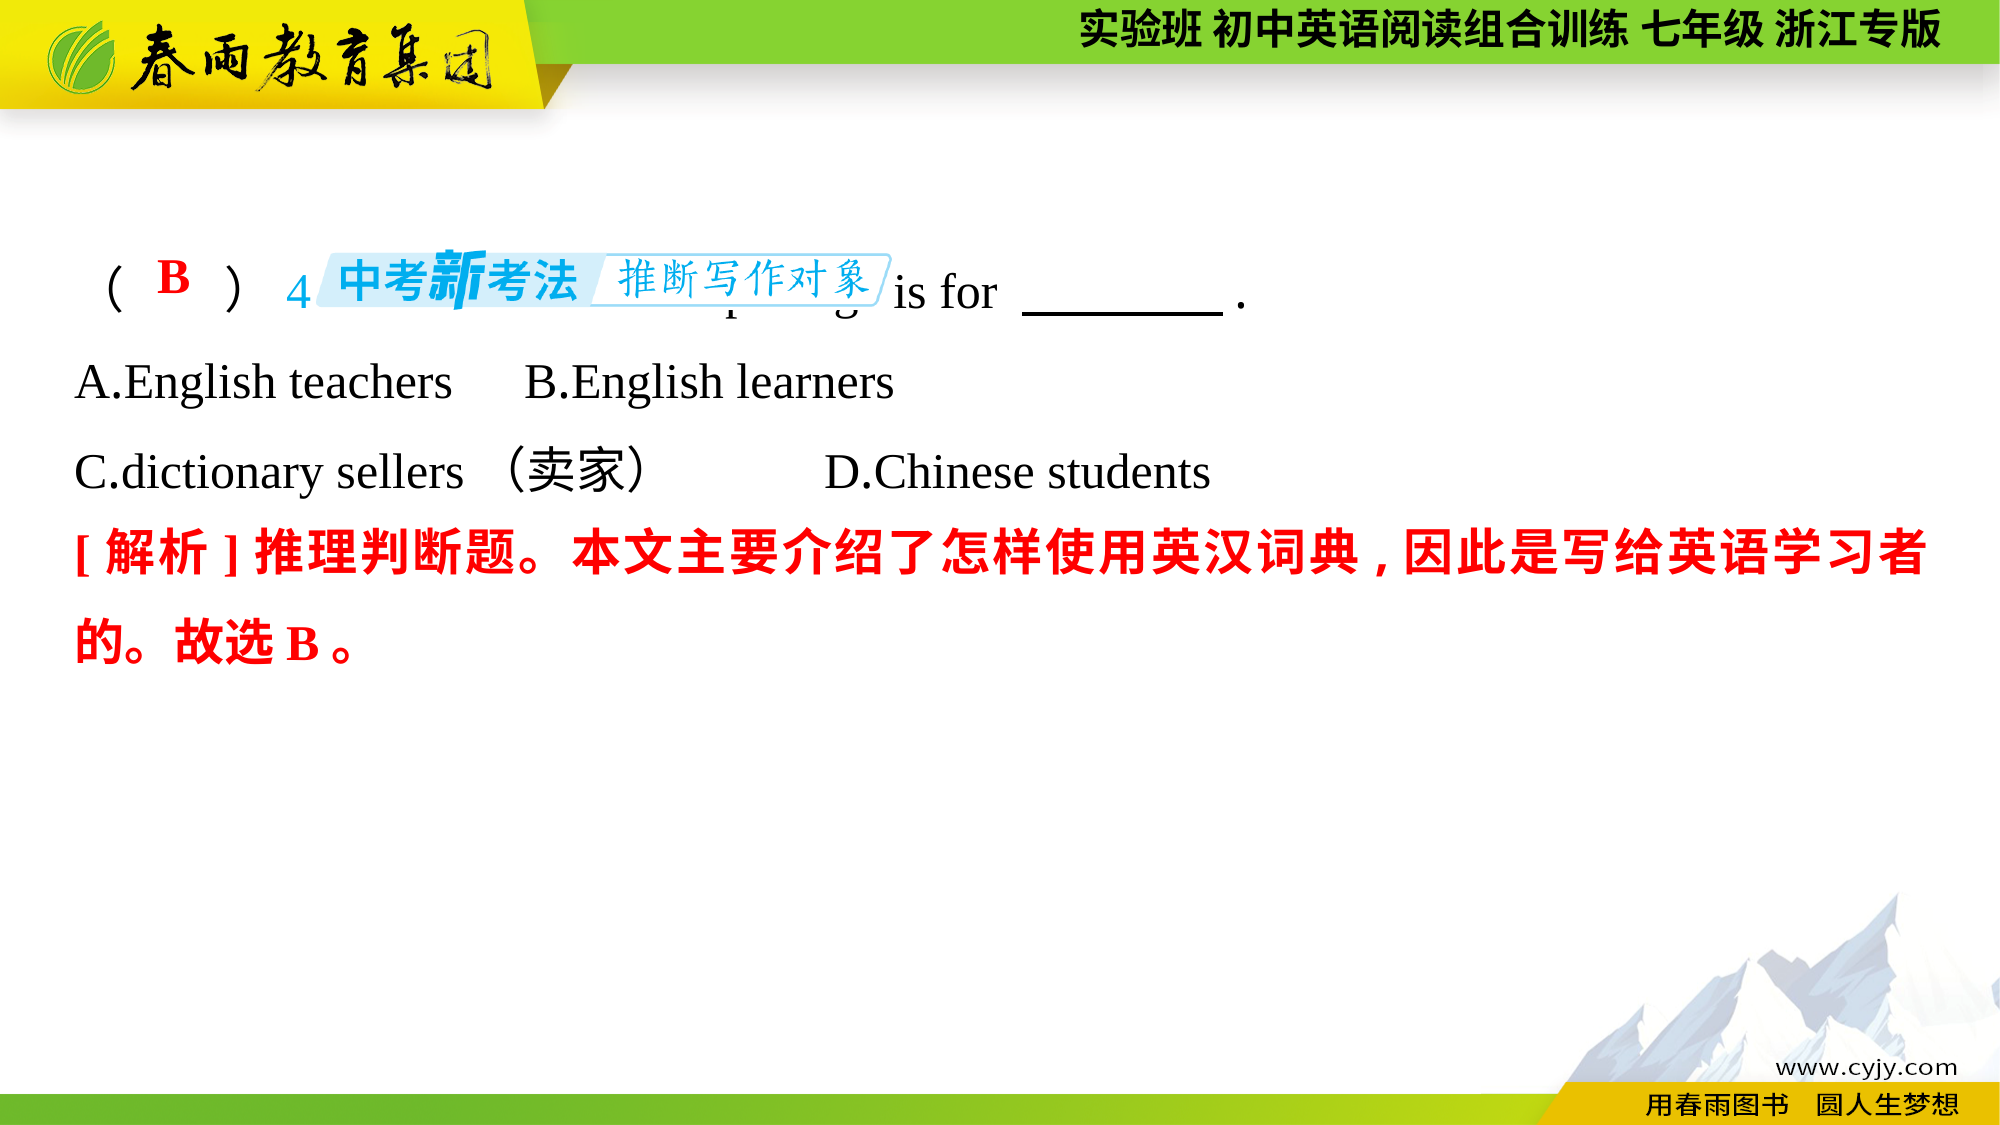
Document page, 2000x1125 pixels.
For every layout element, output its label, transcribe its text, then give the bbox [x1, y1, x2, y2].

text_box B [142, 236, 206, 312]
picture [0, 0, 2000, 1125]
list （ ）4. This passage is for . A.English teachers B.English learners C.dictionary sellers（卖家） D.Chinese students [59, 220, 1944, 483]
text_box [解析]推理判断题。本文主要介绍了怎样使用英汉词典,因此是写给英语学习者的。故选B。 [59, 483, 1944, 679]
